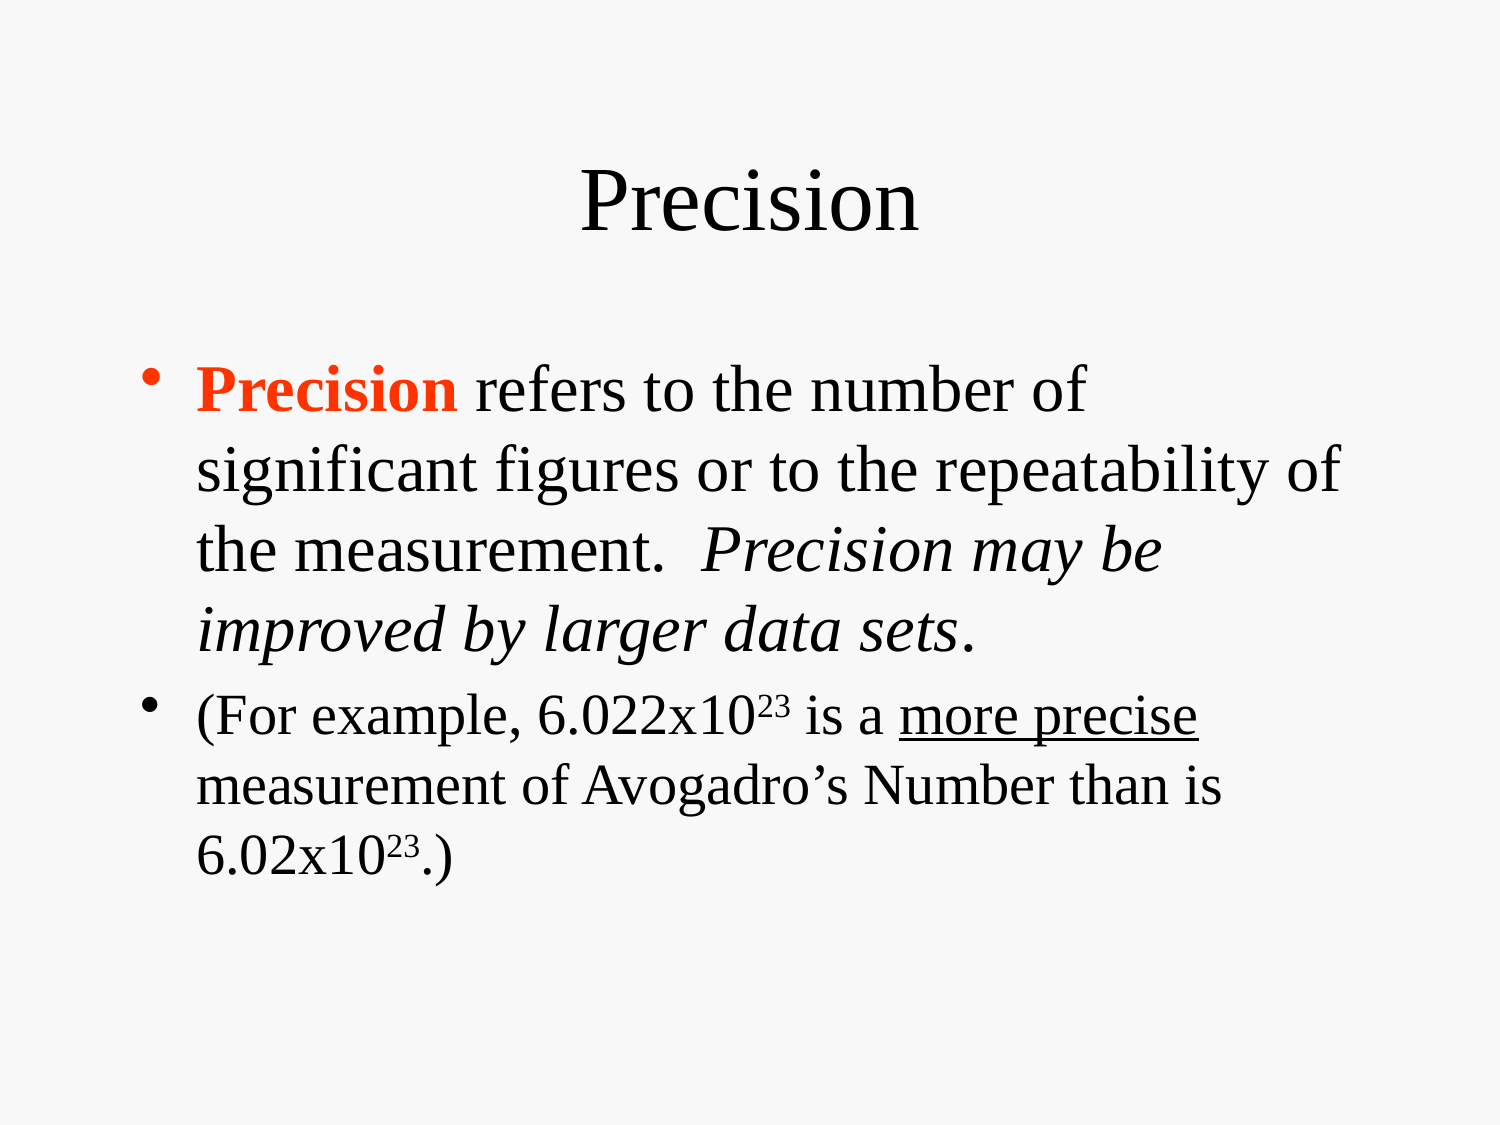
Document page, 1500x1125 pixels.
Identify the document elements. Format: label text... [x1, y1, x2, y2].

list Precision refers to the number of significant figures or to the repeatability of the measurement. Precision may be improved by larger data sets. (For example, 6.022x1023 is a more precise measurement of Avogadro’s Number than is 6.02x1023.) [124, 337, 1401, 926]
title Precision [112, 99, 1388, 288]
